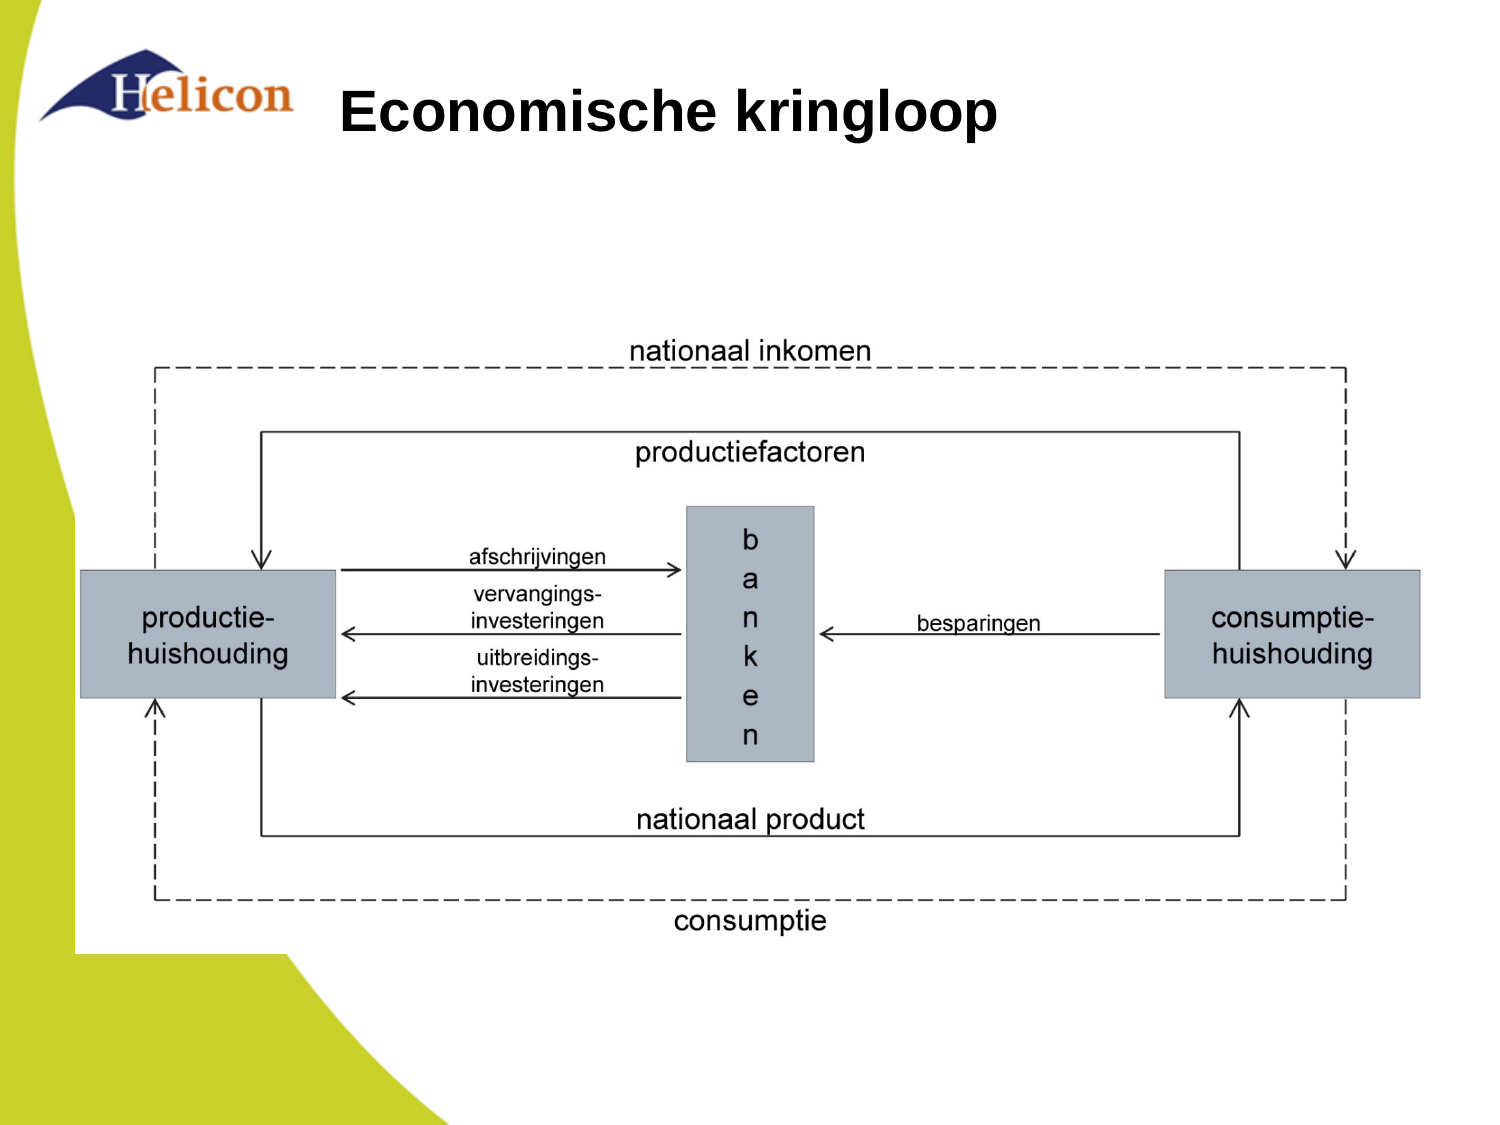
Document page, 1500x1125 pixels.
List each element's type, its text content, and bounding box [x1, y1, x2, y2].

title Economische kringloop [324, 54, 1415, 161]
picture [0, 0, 1500, 1125]
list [74, 313, 1426, 955]
